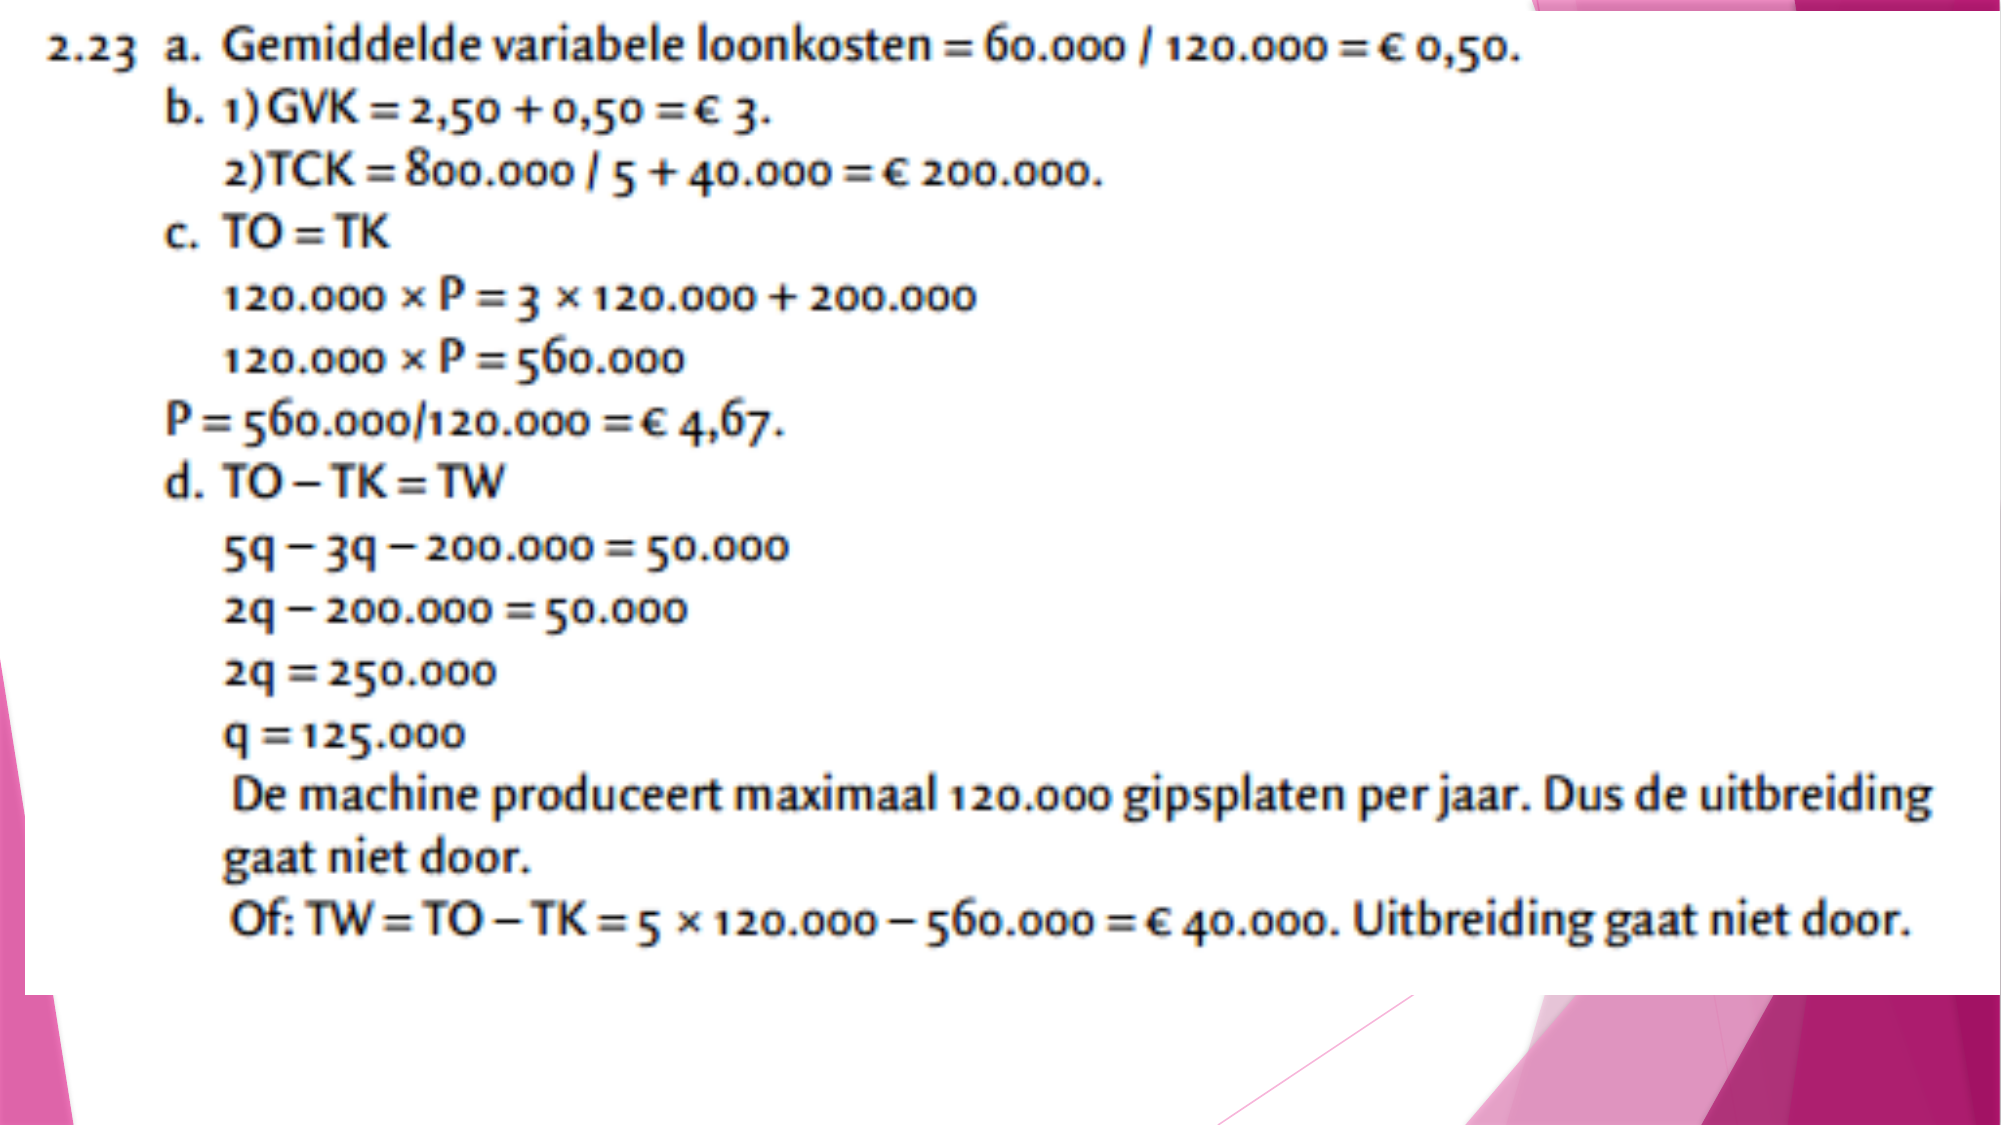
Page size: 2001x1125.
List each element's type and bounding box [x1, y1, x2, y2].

picture [25, 10, 2000, 996]
